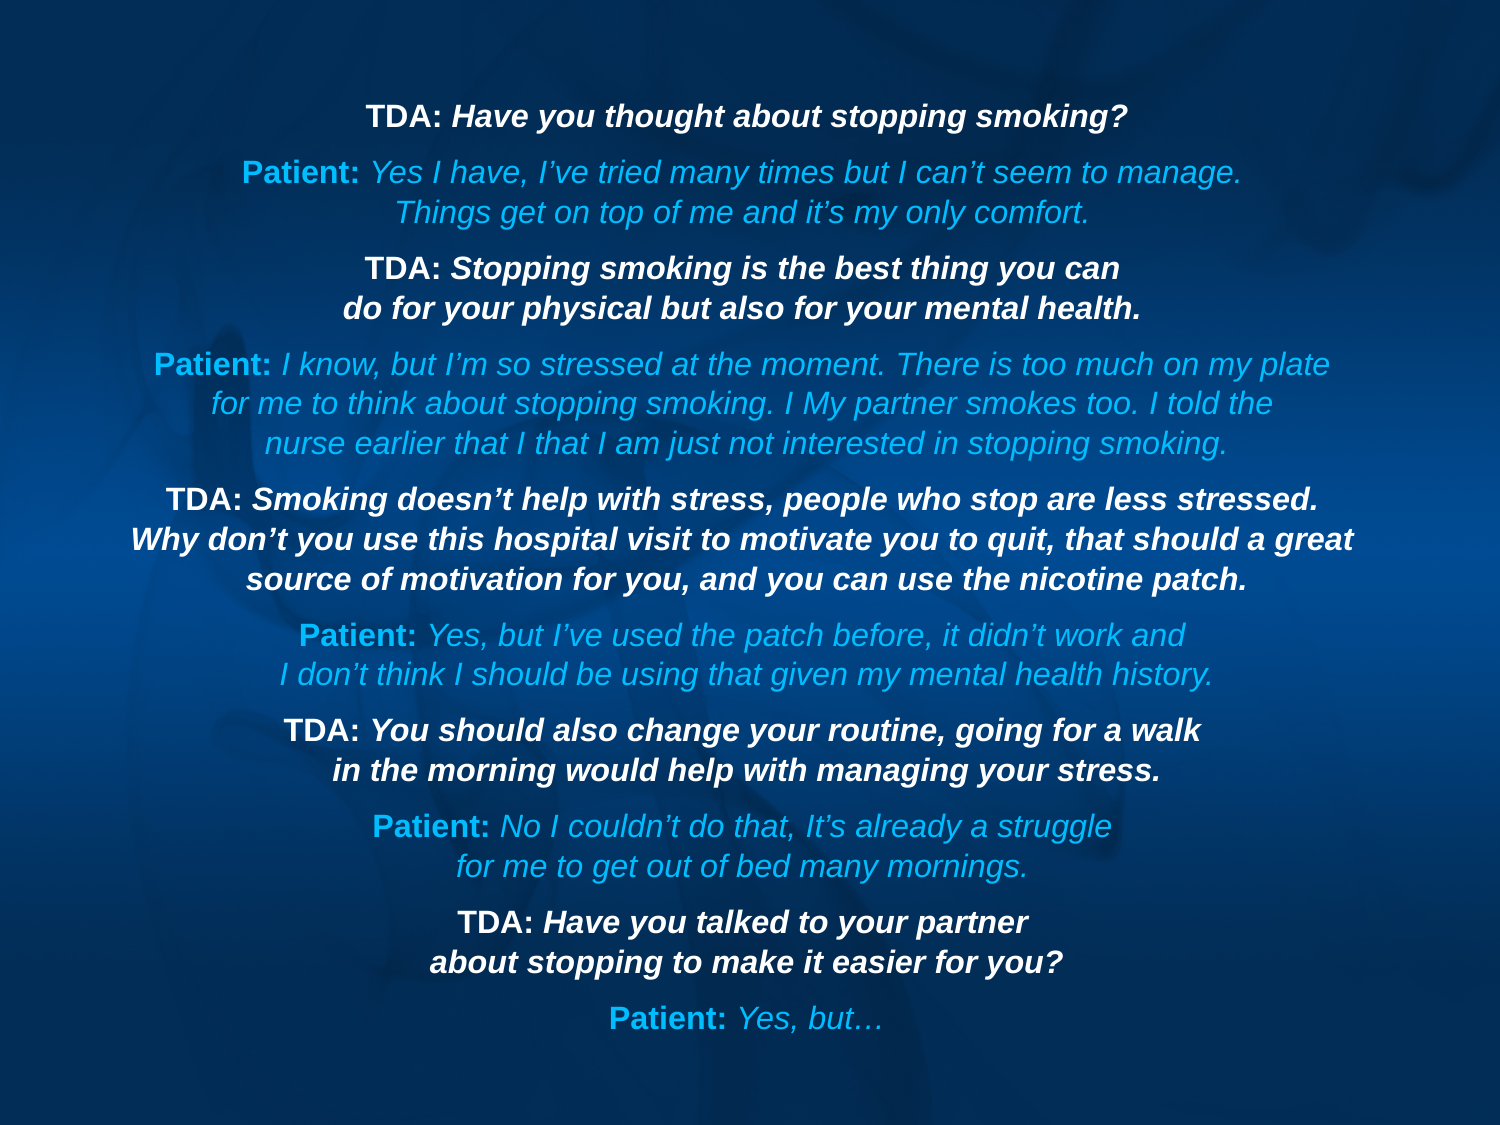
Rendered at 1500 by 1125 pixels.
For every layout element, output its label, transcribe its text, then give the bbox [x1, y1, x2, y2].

picture [0, 0, 1500, 1125]
text_box TDA: Have you thought about stopping smoking? Patient: Yes I have, I’ve tried many times but I can’t seem to manage. Things get on top of me and it’s my only comfort. TDA: Stopping smoking is the best thing you can do for your physical but also for your mental health. Patient: I know, but I’m so stressed at the moment. There is too much on my plate for me to think about stopping smoking. I My partner smokes too. I told the nurse earlier that I that I am just not interested in stopping smoking. TDA: Smoking doesn’t help with stress, people who stop are less stressed. Why don’t you use this hospital visit to motivate you to quit, that should a great source of motivation for you, and you can use the nicotine patch. Patient: Yes, but I’ve used the patch before, it didn’t work and I don’t think I should be using that given my mental health history. TDA: You should also change your routine, going for a walk in the morning would help with managing your stress. Patient: No I couldn’t do that, It’s already a struggle for me to get out of bed many mornings. TDA: Have you talked to your partner about stopping to make it easier for you? Patient: Yes, but… [93, 64, 1401, 1066]
